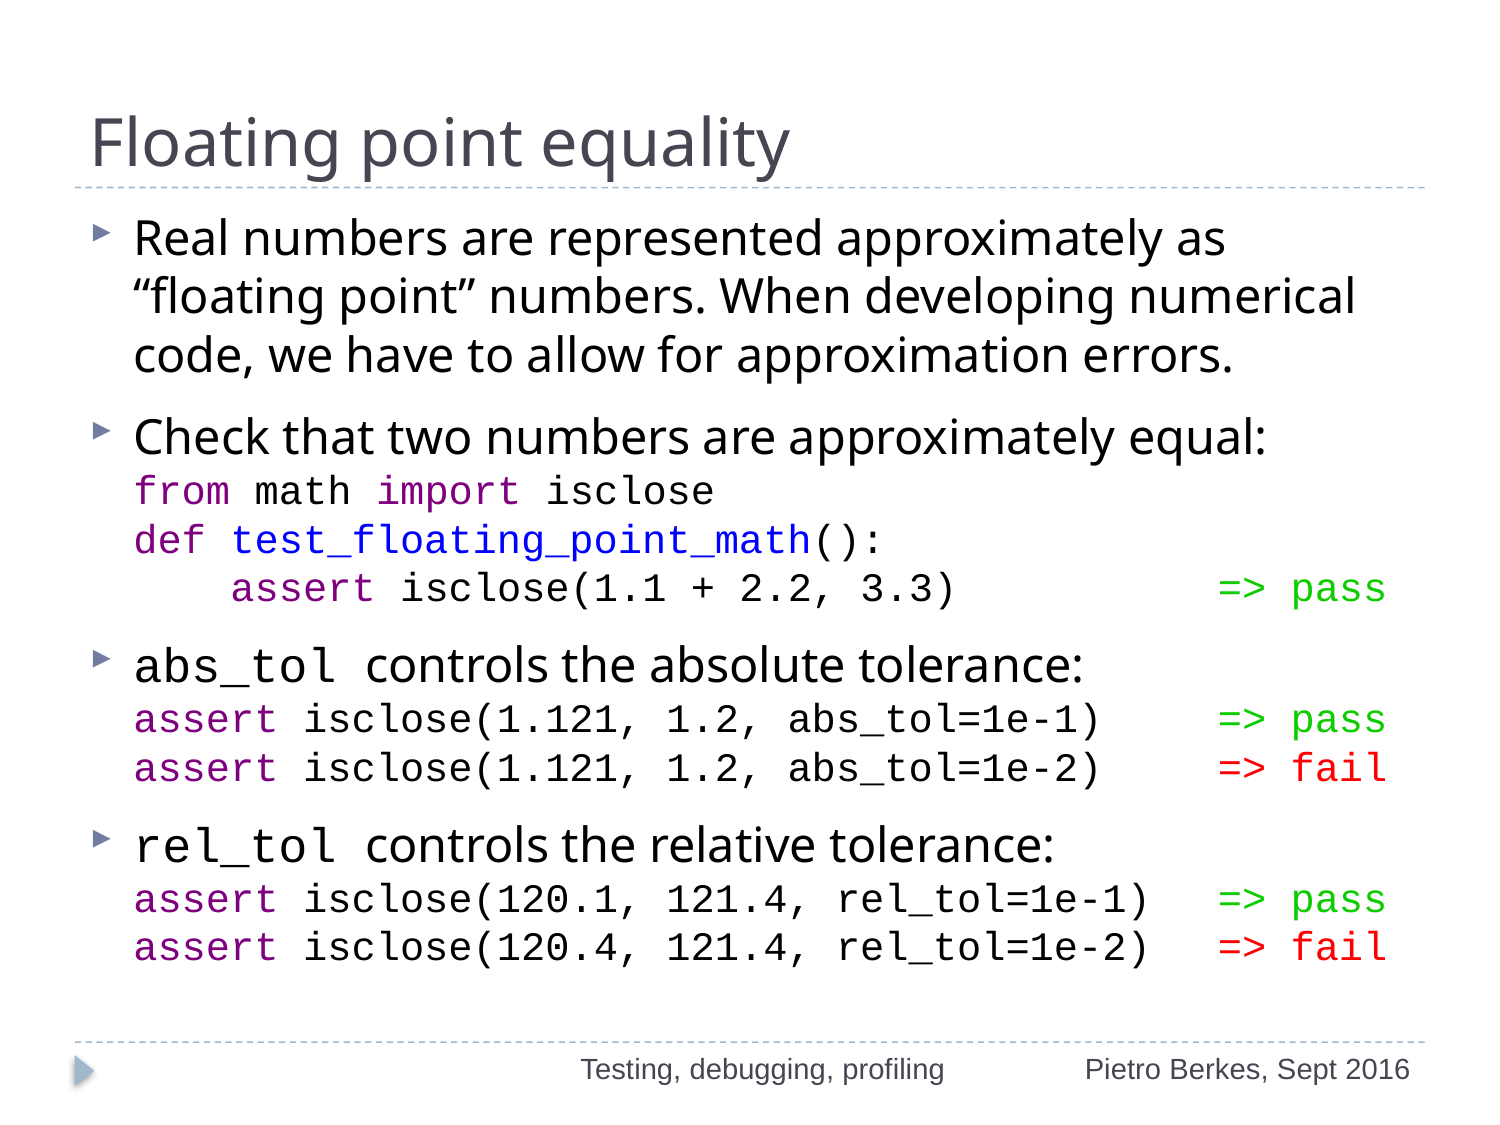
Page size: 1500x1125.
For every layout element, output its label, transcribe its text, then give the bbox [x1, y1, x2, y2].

title Floating point equality [75, 24, 1425, 188]
footer Testing, debugging, profiling [475, 1042, 1051, 1103]
list Real numbers are represented approximately as “floating point” numbers. When developing numerical code, we have to allow for approximation errors. Check that two numbers are approximately equal: from math import isclose def test_floating_point_math(): assert isclose(1.1 + 2.2, 3.3) => pass abs_tol controls the absolute tolerance: assert isclose(1.121, 1.2, abs_tol=1e-1) => pass assert isclose(1.121, 1.2, abs_tol=1e-2) => fail rel_tol controls the relative tolerance: assert isclose(120.1, 121.4, rel_tol=1e-1) => pass assert isclose(120.4, 121.4, rel_tol=1e-2) => fail [75, 200, 1425, 1010]
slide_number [1051, 1042, 1426, 1103]
